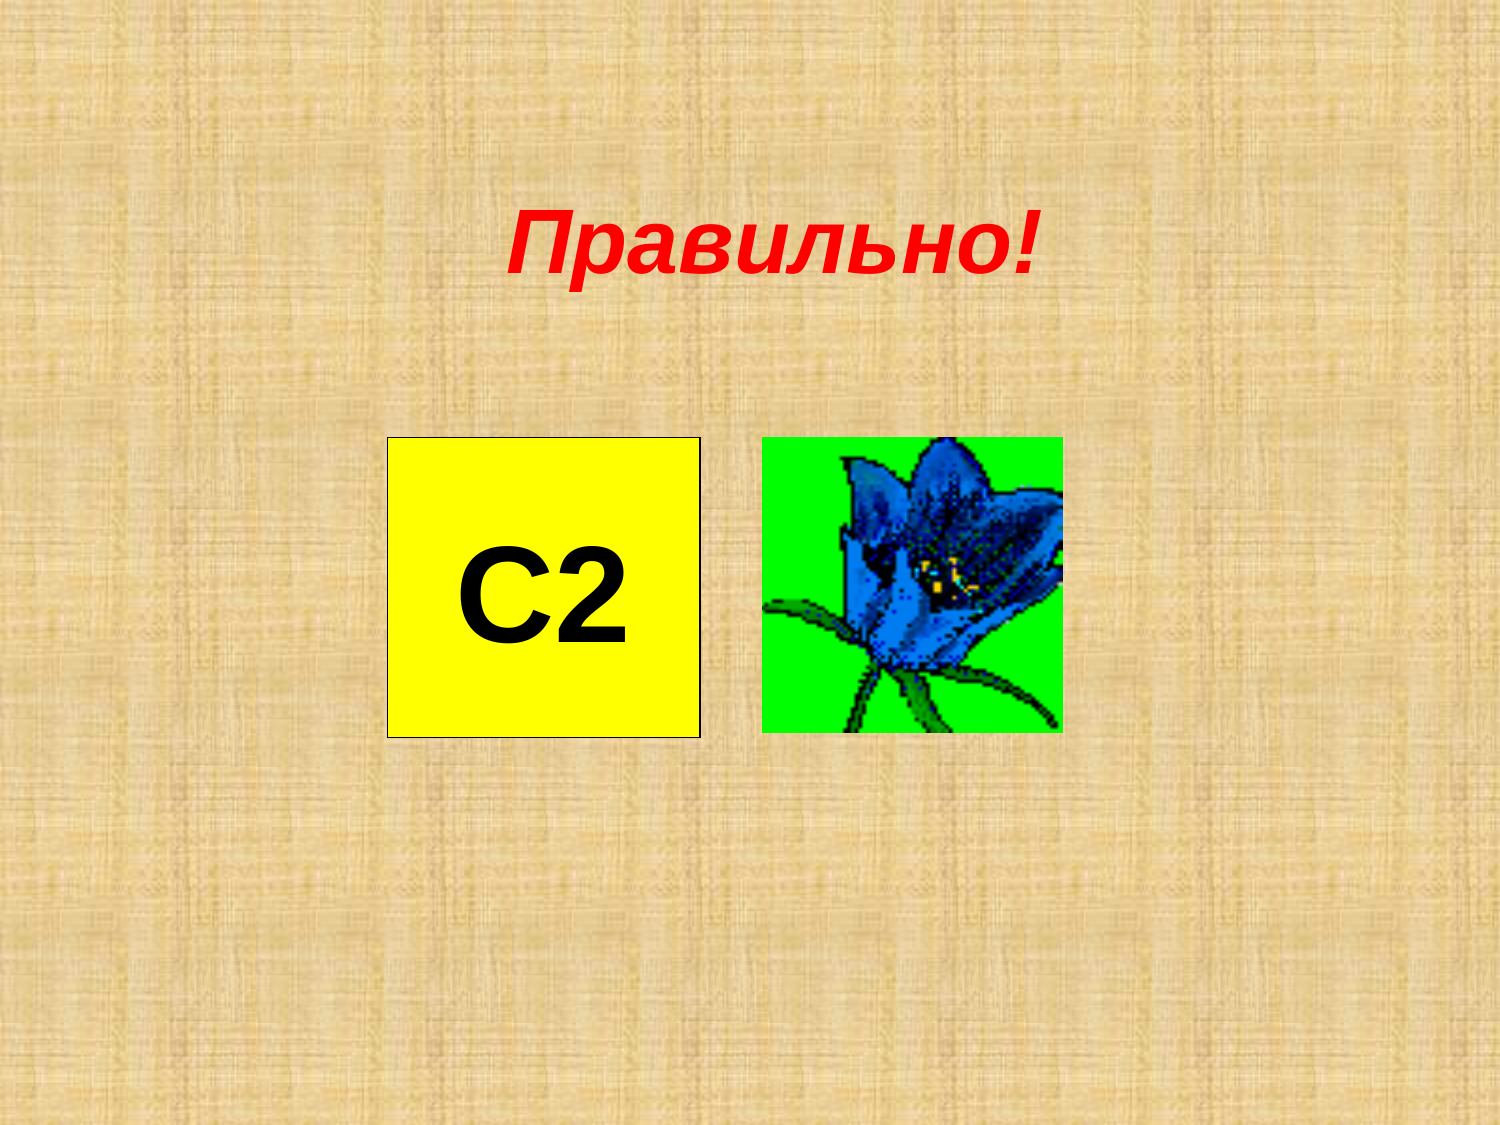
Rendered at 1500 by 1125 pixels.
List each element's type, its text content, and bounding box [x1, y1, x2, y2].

text_box Правильно! [387, 174, 1163, 300]
text_box C2 [387, 437, 700, 738]
picture [0, 0, 1500, 1125]
